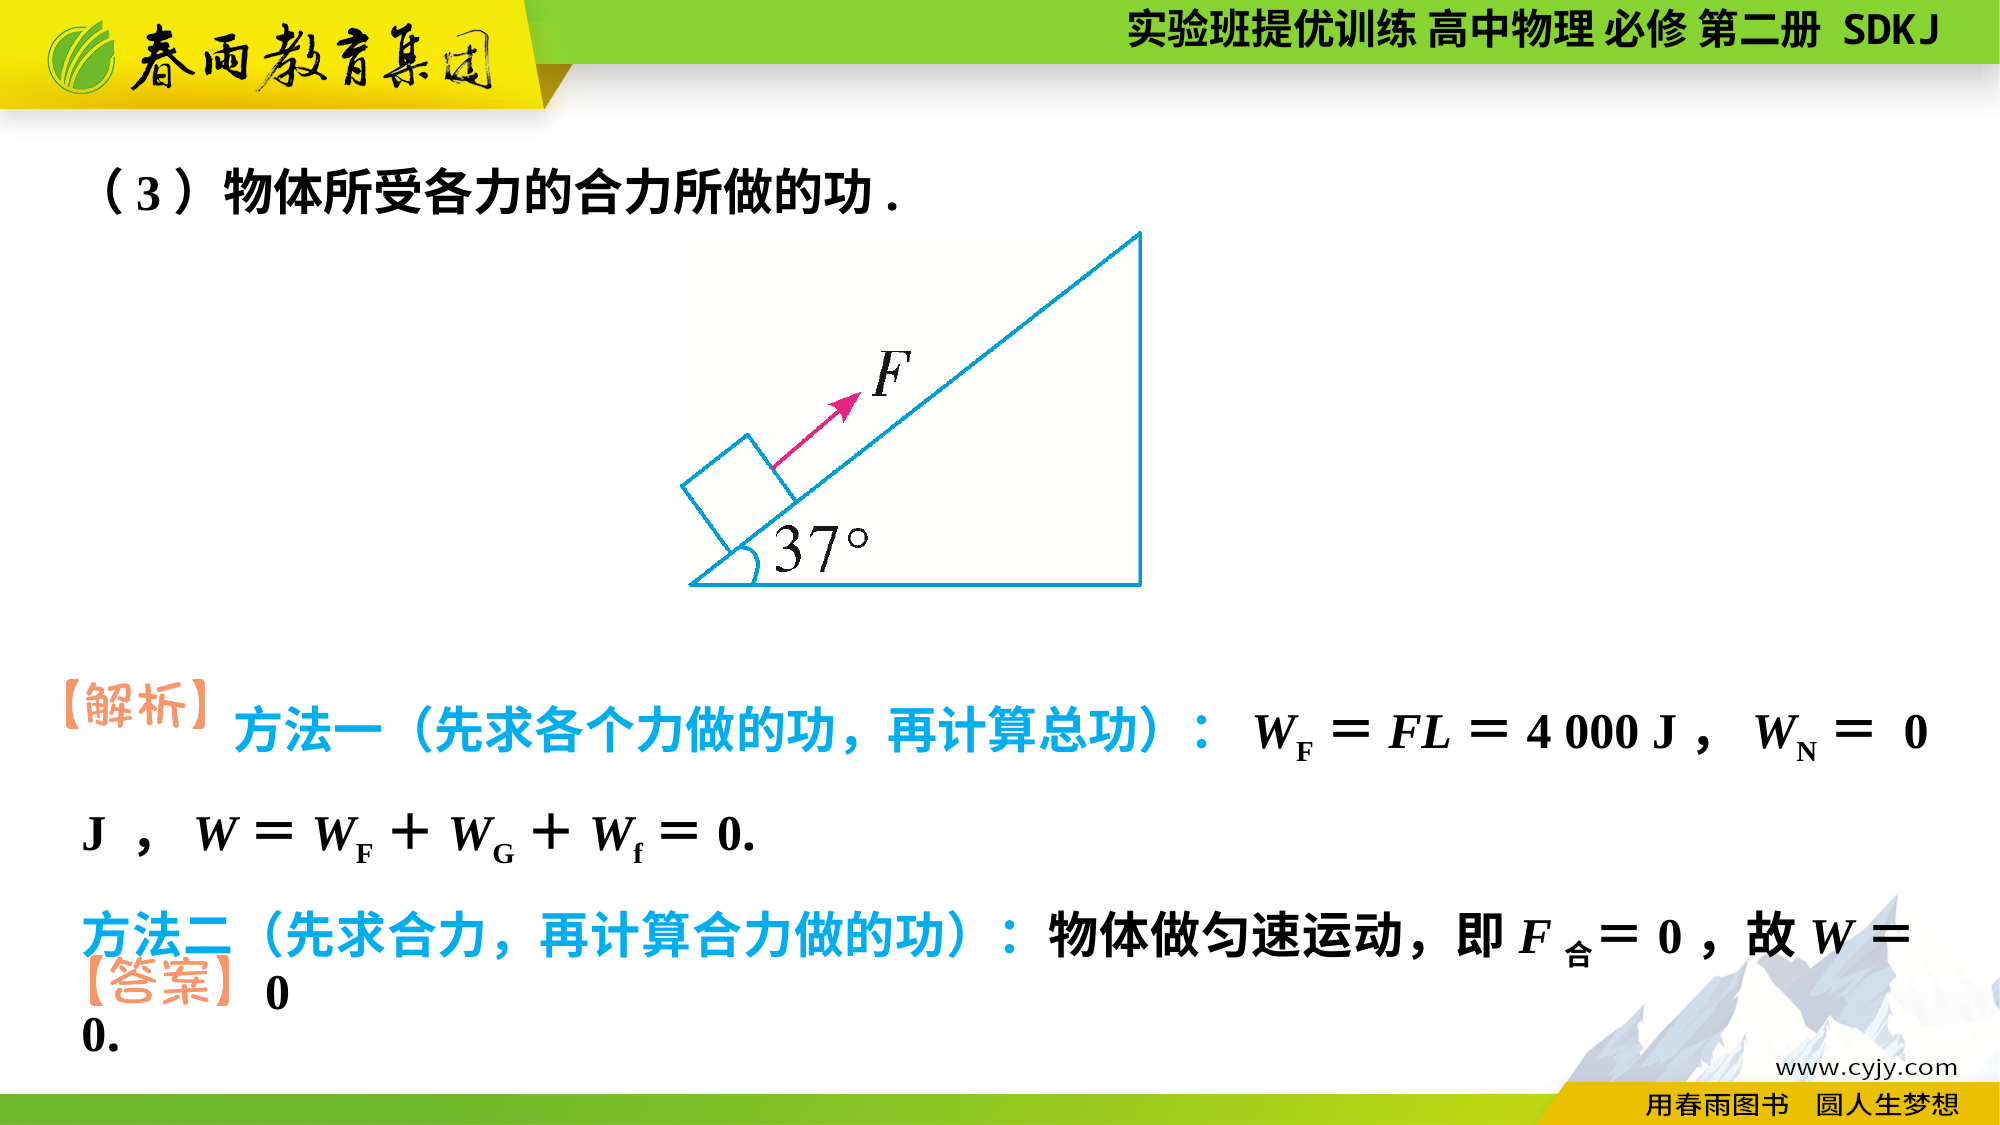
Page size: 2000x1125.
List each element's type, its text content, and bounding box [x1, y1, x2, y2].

picture [0, 0, 2000, 1125]
list （3）物体所受各力的合力所做的功. [59, 122, 1944, 217]
text_box 方法一（先求各个力做的功，再计算总功）：WF＝FL＝4 000 J，WN＝ 0 J ，W＝WF＋WG＋Wf＝0. 方法二（先求合力，再计算合力做的功）：物体做匀速运动，即F合＝0，故W＝0. [66, 656, 1944, 1069]
